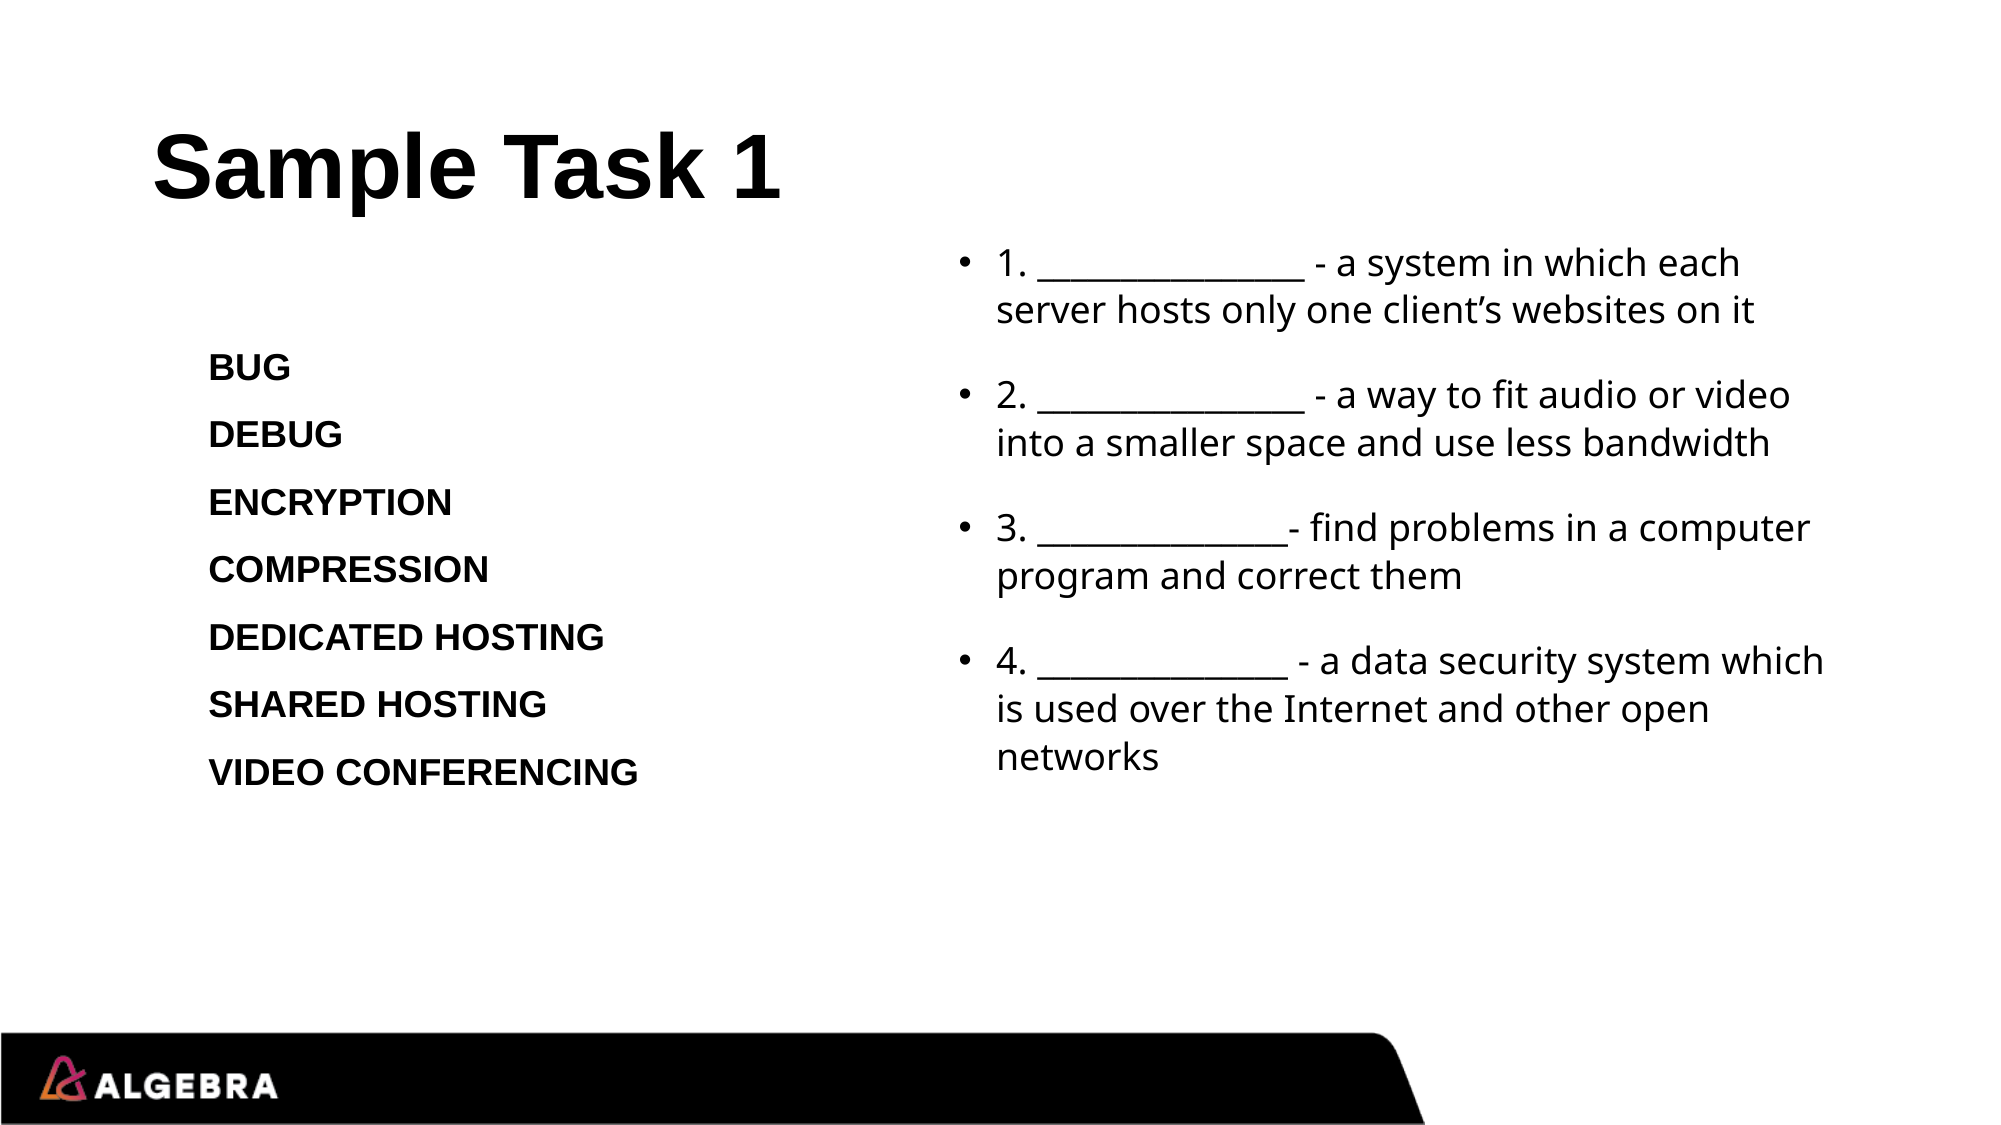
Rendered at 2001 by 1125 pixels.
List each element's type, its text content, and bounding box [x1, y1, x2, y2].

list 1. ________________ - a system in which each server hosts only one client’s websites on it 2. ________________ - a way to fit audio or video into a smaller space and use less bandwidth 3. _______________- find problems in a computer program and correct them 4. _______________ - a data security system which is used over the Internet and other open networks [943, 228, 1863, 943]
text_box BUG DEBUG ENCRYPTION COMPRESSION DEDICATED HOSTING SHARED HOSTING VIDEO CONFERENCING [193, 312, 891, 846]
title Sample Task 1 [137, 59, 1863, 278]
picture [0, 1032, 1425, 1125]
